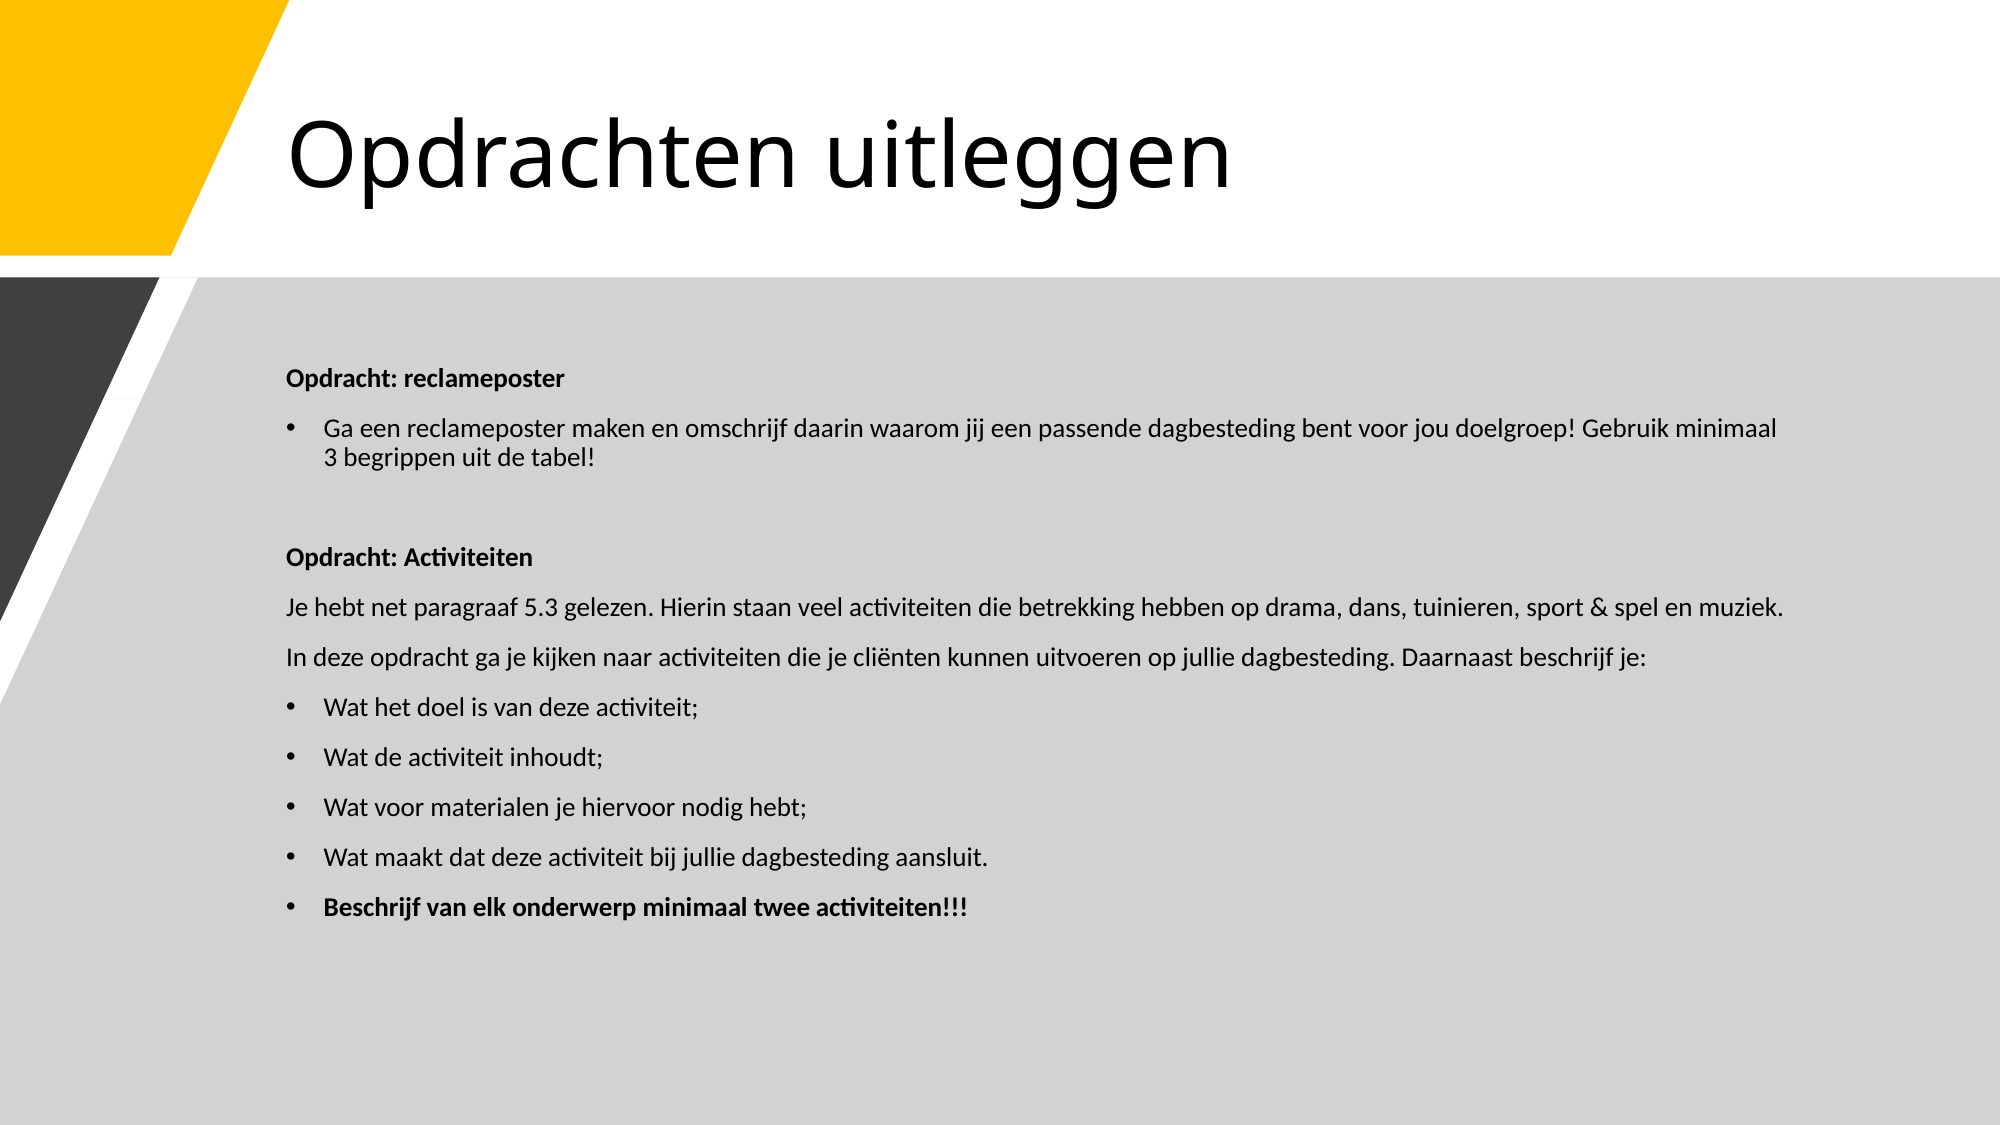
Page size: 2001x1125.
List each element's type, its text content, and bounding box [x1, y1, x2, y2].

list Opdracht: reclameposter Ga een reclameposter maken en omschrijf daarin waarom jij een passende dagbesteding bent voor jou doelgroep! Gebruik minimaal 3 begrippen uit de tabel! Opdracht: Activiteiten Je hebt net paragraaf 5.3 gelezen. Hierin staan veel activiteiten die betrekking hebben op drama, dans, tuinieren, sport & spel en muziek. In deze opdracht ga je kijken naar activiteiten die je cliënten kunnen uitvoeren op jullie dagbesteding. Daarnaast beschrijf je: Wat het doel is van deze activiteit; Wat de activiteit inhoudt; Wat voor materialen je hiervoor nodig hebt; Wat maakt dat deze activiteit bij jullie dagbesteding aansluit. Beschrijf van elk onderwerp minimaal twee activiteiten!!! [271, 356, 1808, 1020]
text_box [0, 276, 162, 622]
title Opdrachten uitleggen [271, 60, 1808, 255]
text_box [0, 276, 2000, 1125]
text_box [0, 0, 291, 257]
